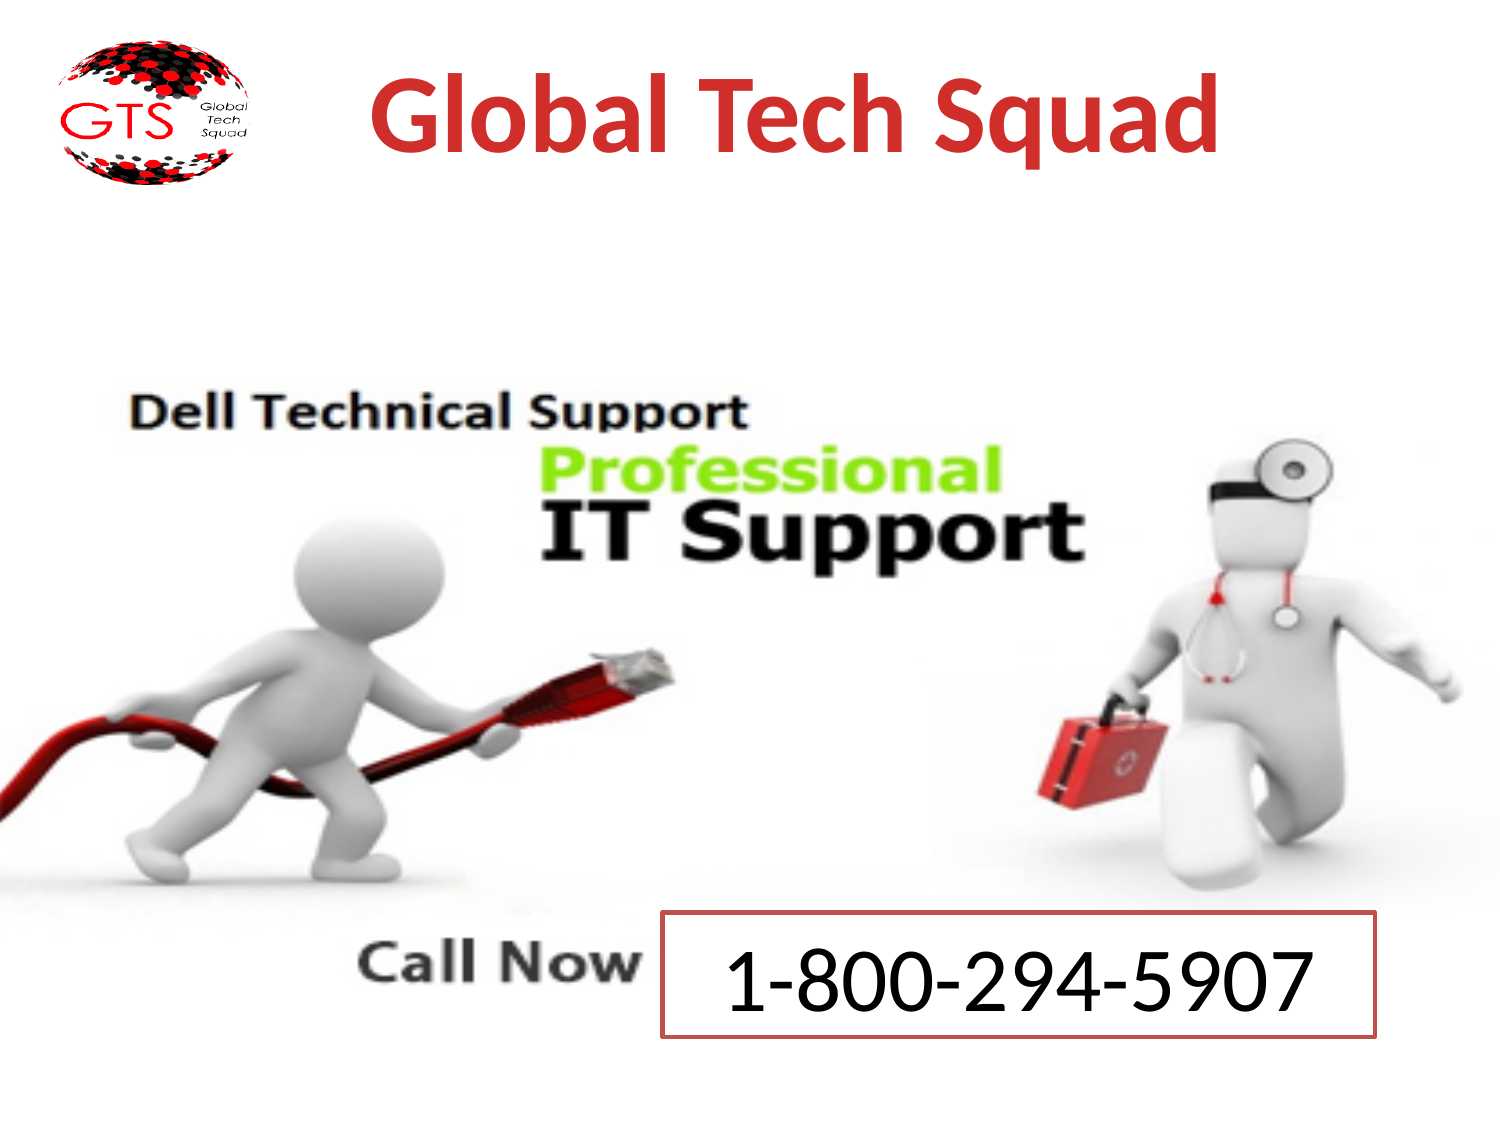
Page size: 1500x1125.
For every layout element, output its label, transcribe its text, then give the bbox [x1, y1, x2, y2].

text_box Global Tech Squad [354, 32, 1239, 148]
picture [0, 39, 1500, 1125]
